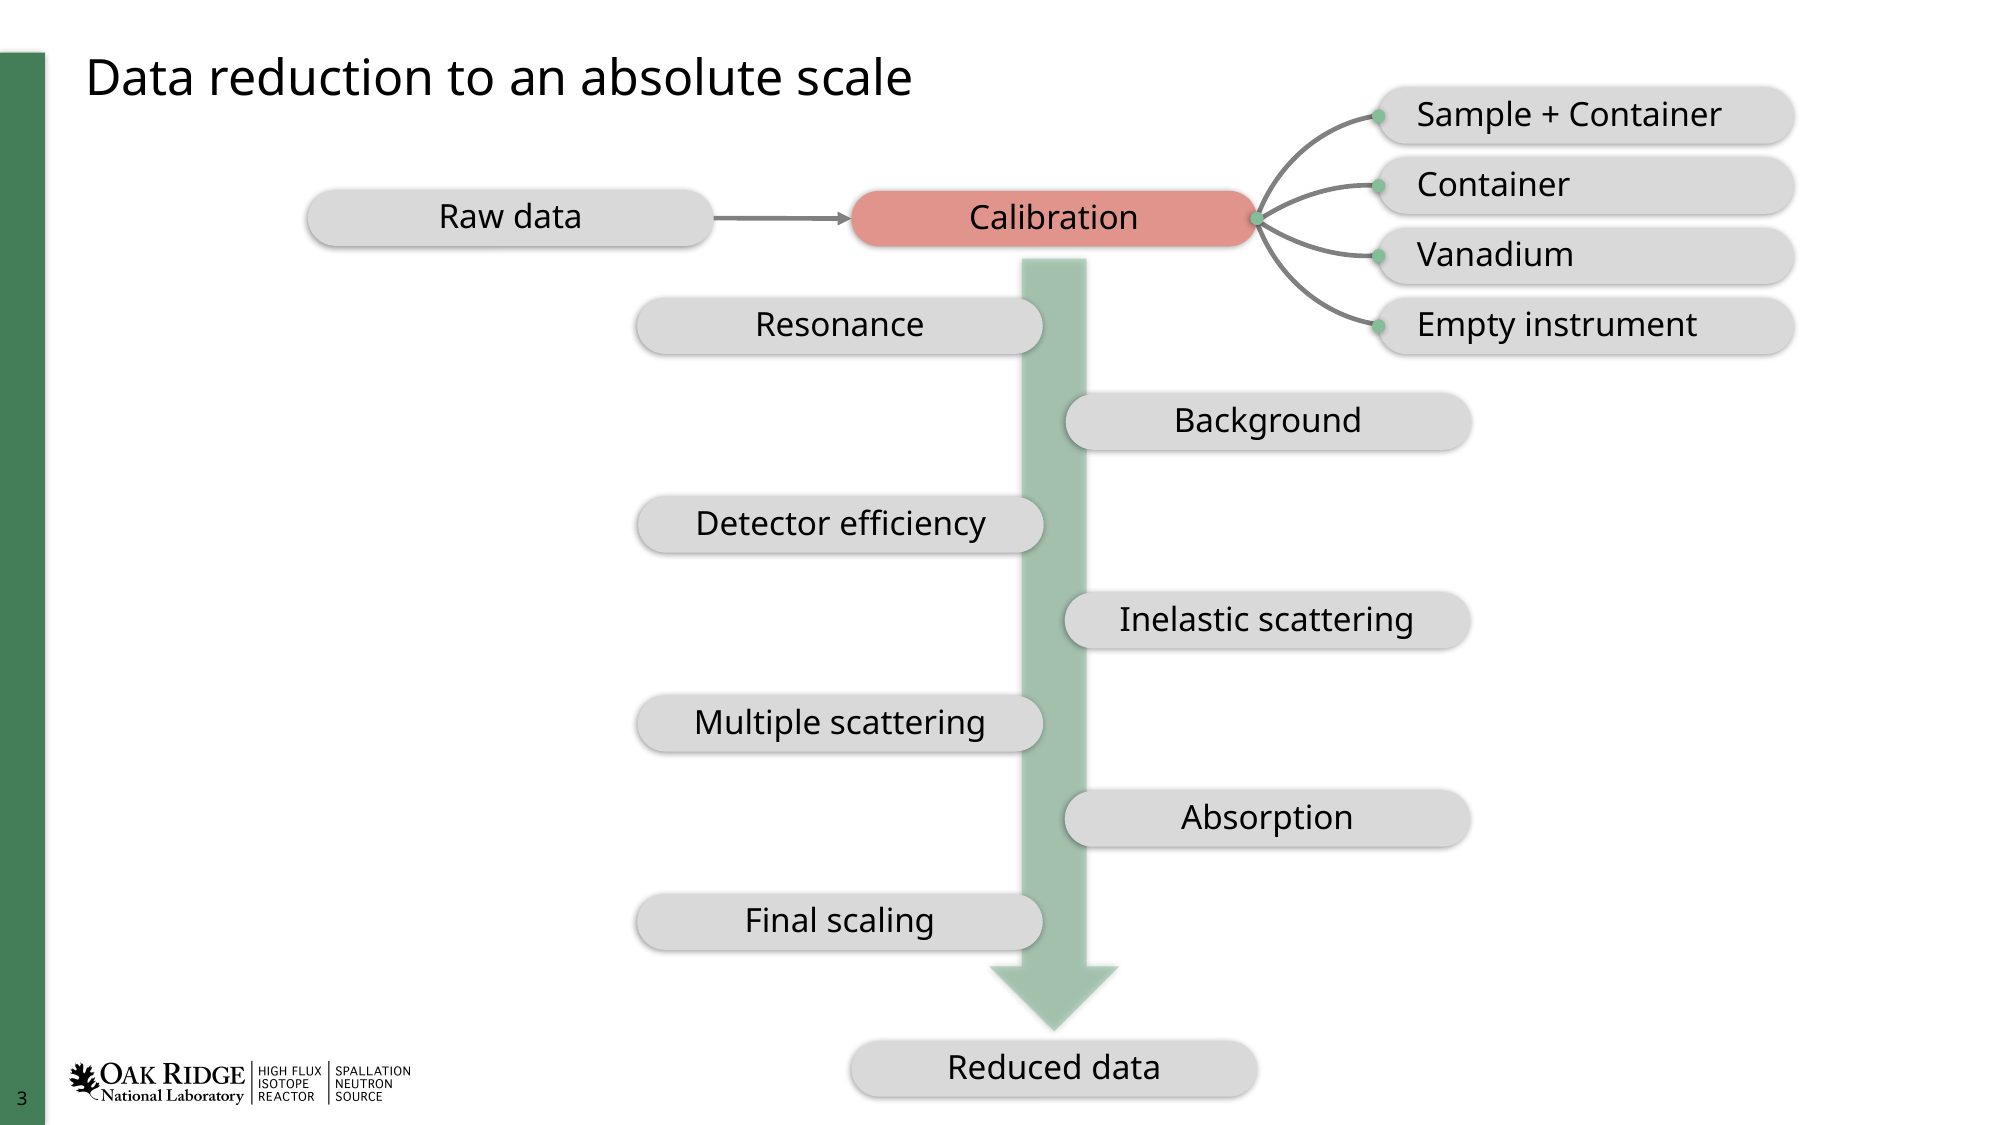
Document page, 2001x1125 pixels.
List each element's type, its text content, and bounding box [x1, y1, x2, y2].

text_box Absorption [1064, 790, 1471, 847]
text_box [1378, 87, 1794, 355]
text_box Background [1065, 394, 1472, 450]
text_box Inelastic scattering [1064, 592, 1471, 649]
text_box [1266, 221, 1367, 312]
text_box Calibration [851, 190, 1255, 247]
title Data reduction to an absolute scale [70, 44, 1945, 115]
text_box [1371, 319, 1378, 333]
text_box Final scaling [637, 894, 1043, 950]
text_box [1325, 261, 1378, 324]
text_box [1312, 129, 1324, 141]
text_box [1371, 179, 1378, 193]
text_box Detector efficiency [638, 496, 1044, 553]
text_box [1260, 228, 1311, 298]
text_box Resonance [637, 298, 1043, 354]
picture [66, 1058, 413, 1108]
text_box [1260, 117, 1378, 257]
text_box [1371, 249, 1378, 263]
text_box [1371, 109, 1378, 123]
text_box Multiple scattering [637, 695, 1044, 752]
text_box Reduced data [851, 1041, 1258, 1097]
text_box Raw data [307, 190, 714, 246]
text_box [989, 258, 1120, 1032]
text_box [1250, 211, 1264, 226]
